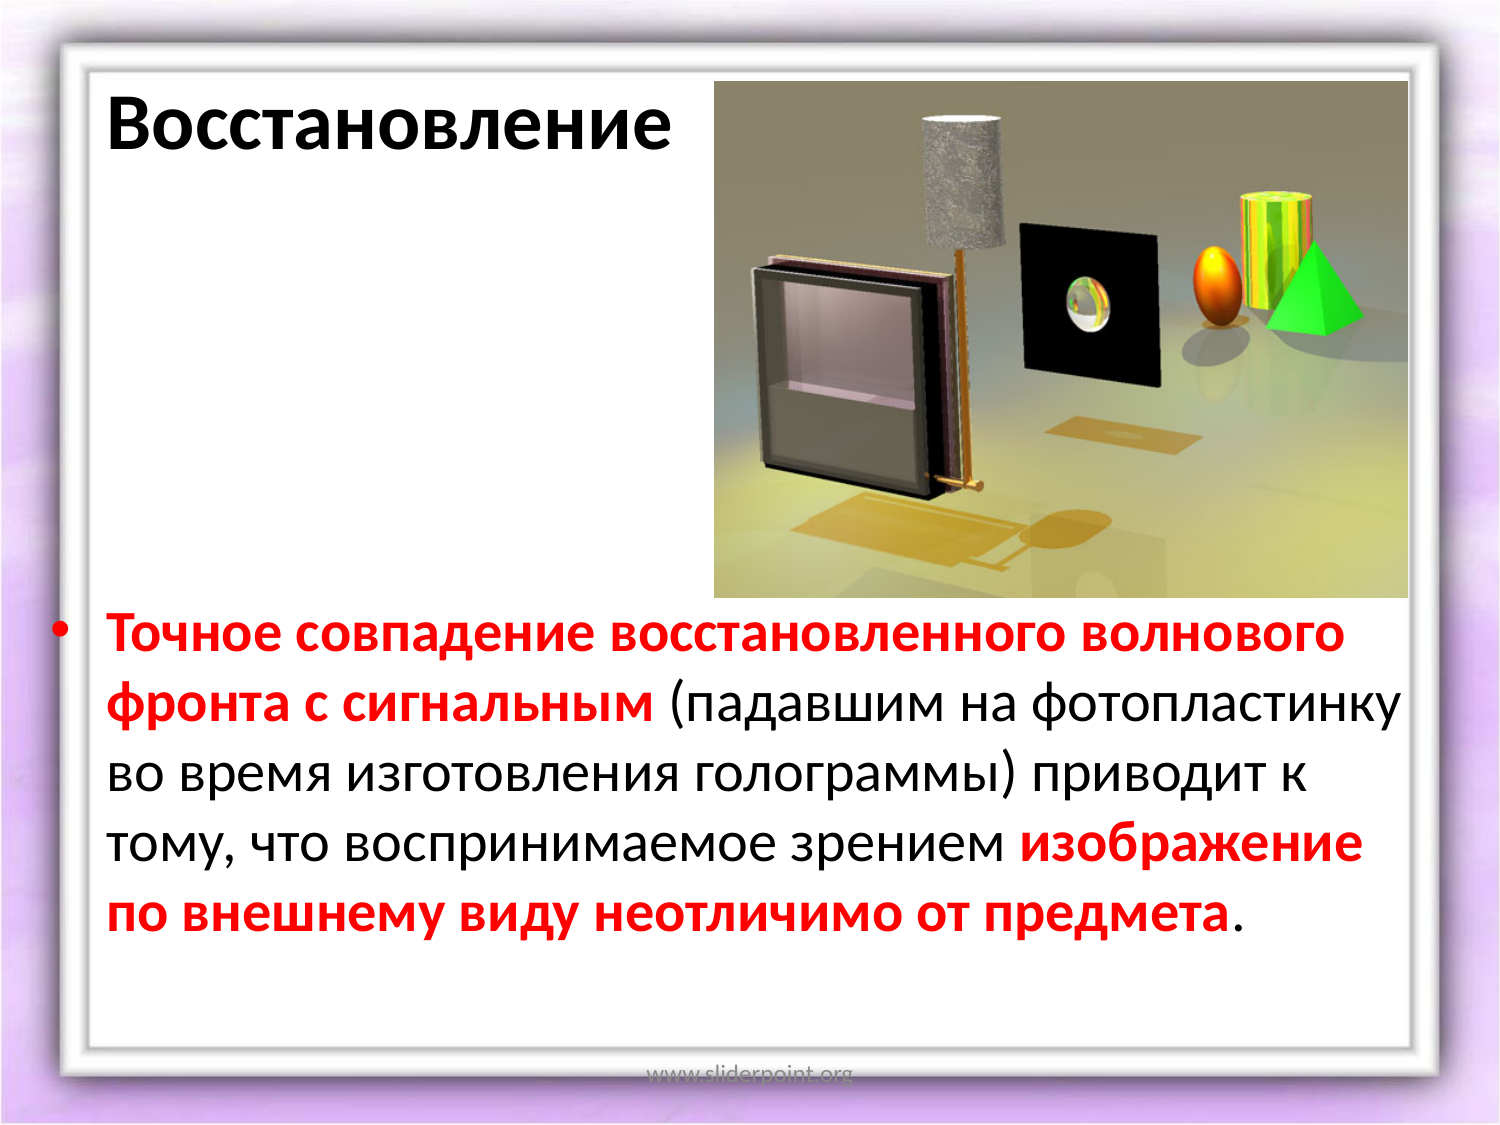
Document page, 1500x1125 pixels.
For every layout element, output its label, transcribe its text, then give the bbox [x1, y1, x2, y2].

footer www.sliderpoint.org [512, 1042, 988, 1103]
title Восстановление [82, 23, 699, 211]
list Точное совпадение восстановленного волнового фронта с сигнальным (падавшим на фотопластинку во время изготовления голограммы) приводит к тому, что воспринимаемое зрением изображение по внешнему виду неотличимо от предмета. [35, 585, 1418, 1067]
picture [0, 0, 1500, 1125]
